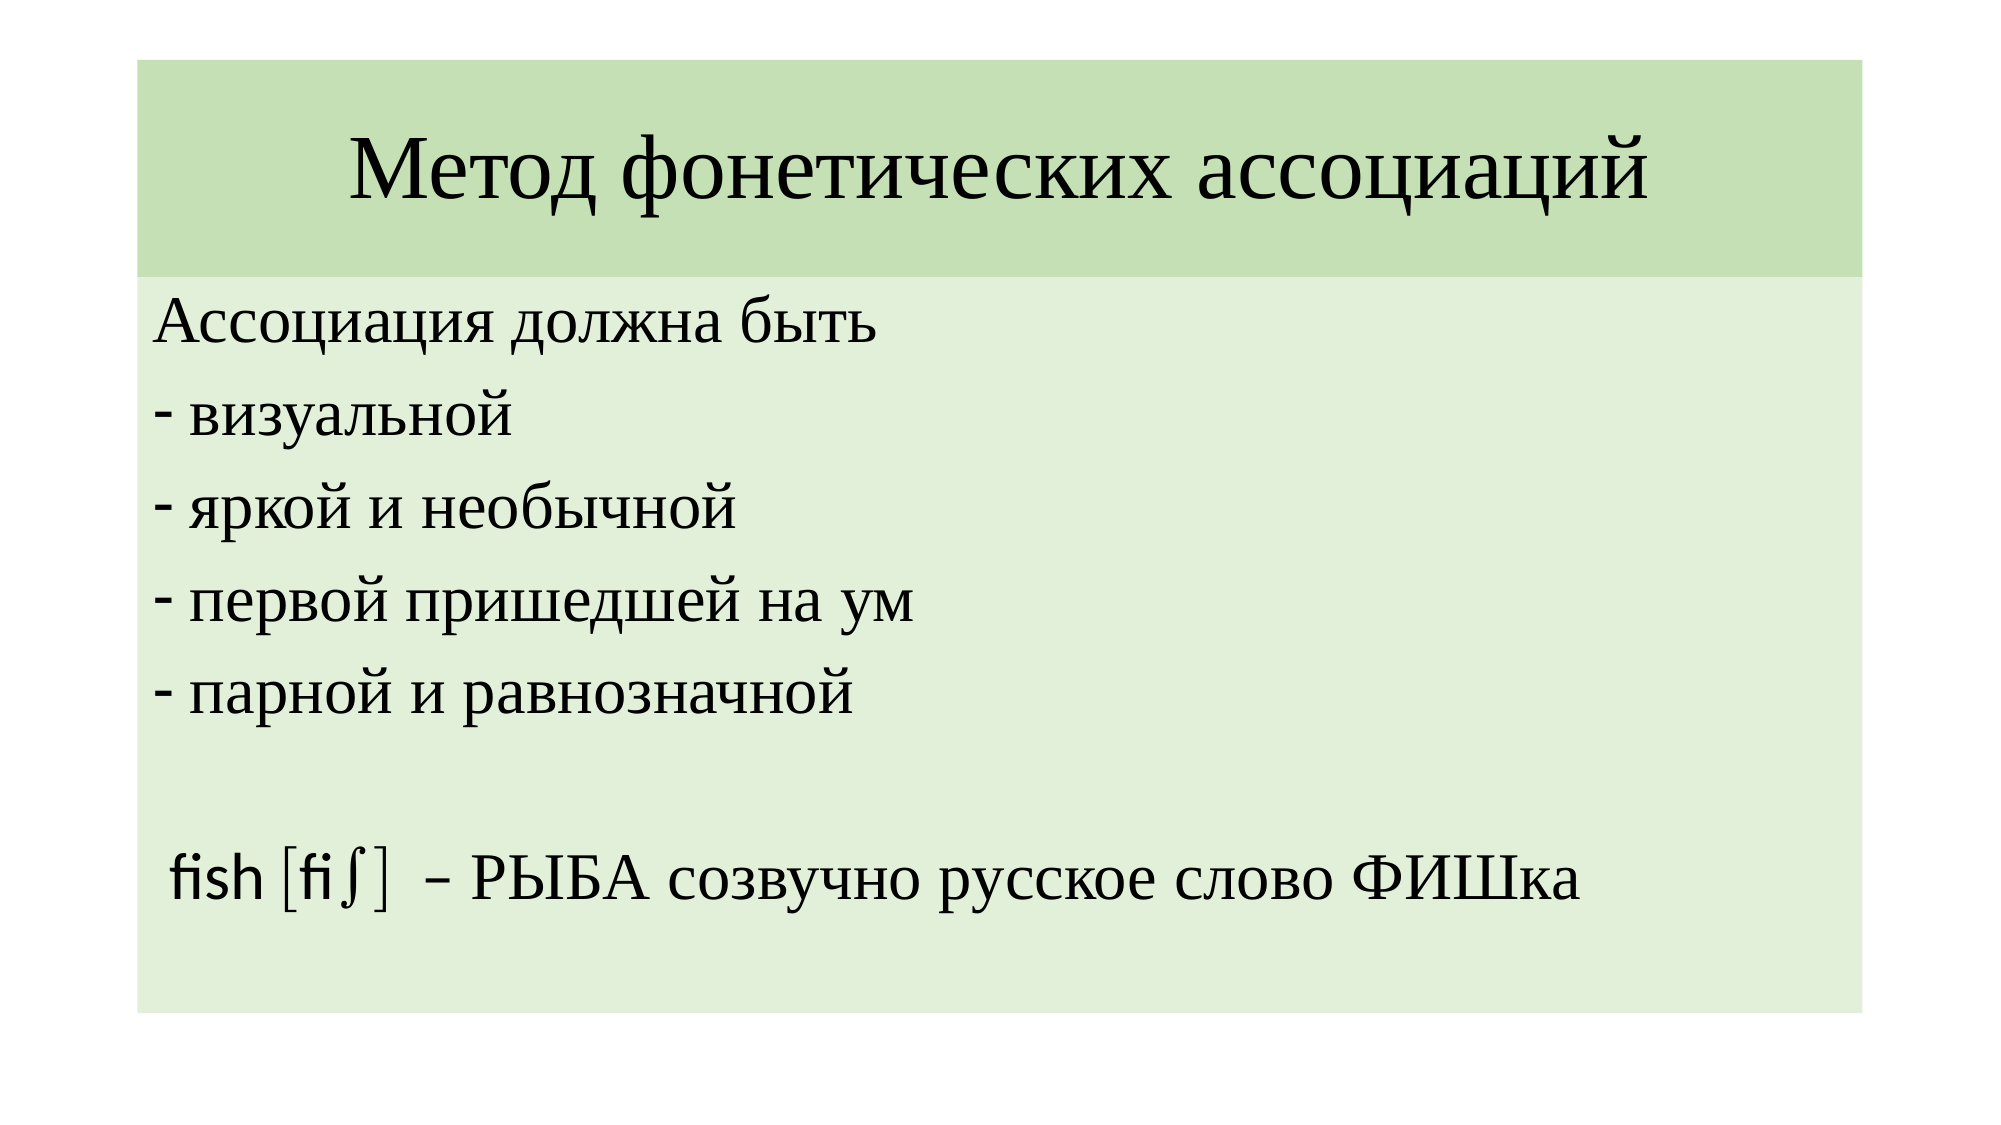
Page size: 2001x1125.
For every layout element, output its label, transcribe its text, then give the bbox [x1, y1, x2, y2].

title Метод фонетических ассоциаций [137, 59, 1863, 277]
list Ассоциация должна быть визуальной яркой и необычной первой пришедшей на ум парной и равнозначной fish fi – РЫБА созвучно русское слово ФИШка [137, 277, 1863, 1014]
